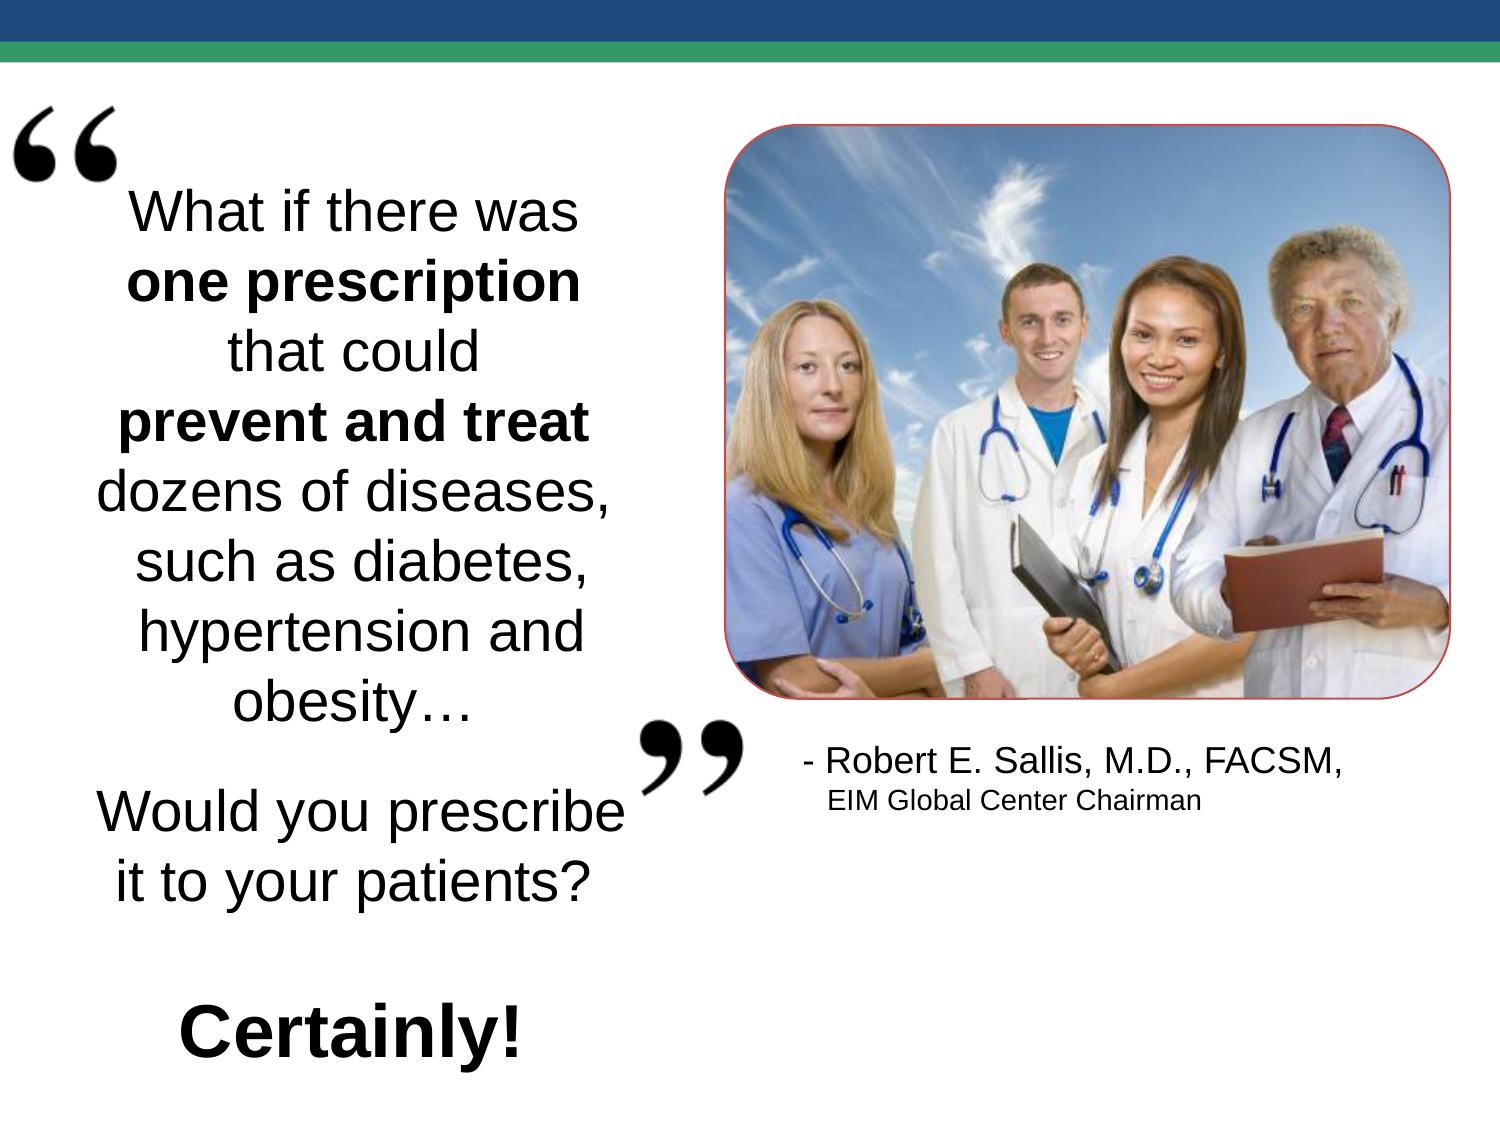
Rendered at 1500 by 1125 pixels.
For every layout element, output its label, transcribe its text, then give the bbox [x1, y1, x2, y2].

text_box [725, 125, 1451, 699]
text_box What if there was one prescription that could prevent and treat dozens of diseases, such as diabetes, hypertension and obesity… Would you prescribe it to your patients? Certainly! [62, 165, 663, 1080]
text_box - Robert E. Sallis, M.D., FACSM, EIM Global Center Chairman [787, 729, 1500, 824]
picture [612, 687, 763, 813]
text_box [0, 0, 1500, 63]
picture [0, 82, 151, 213]
